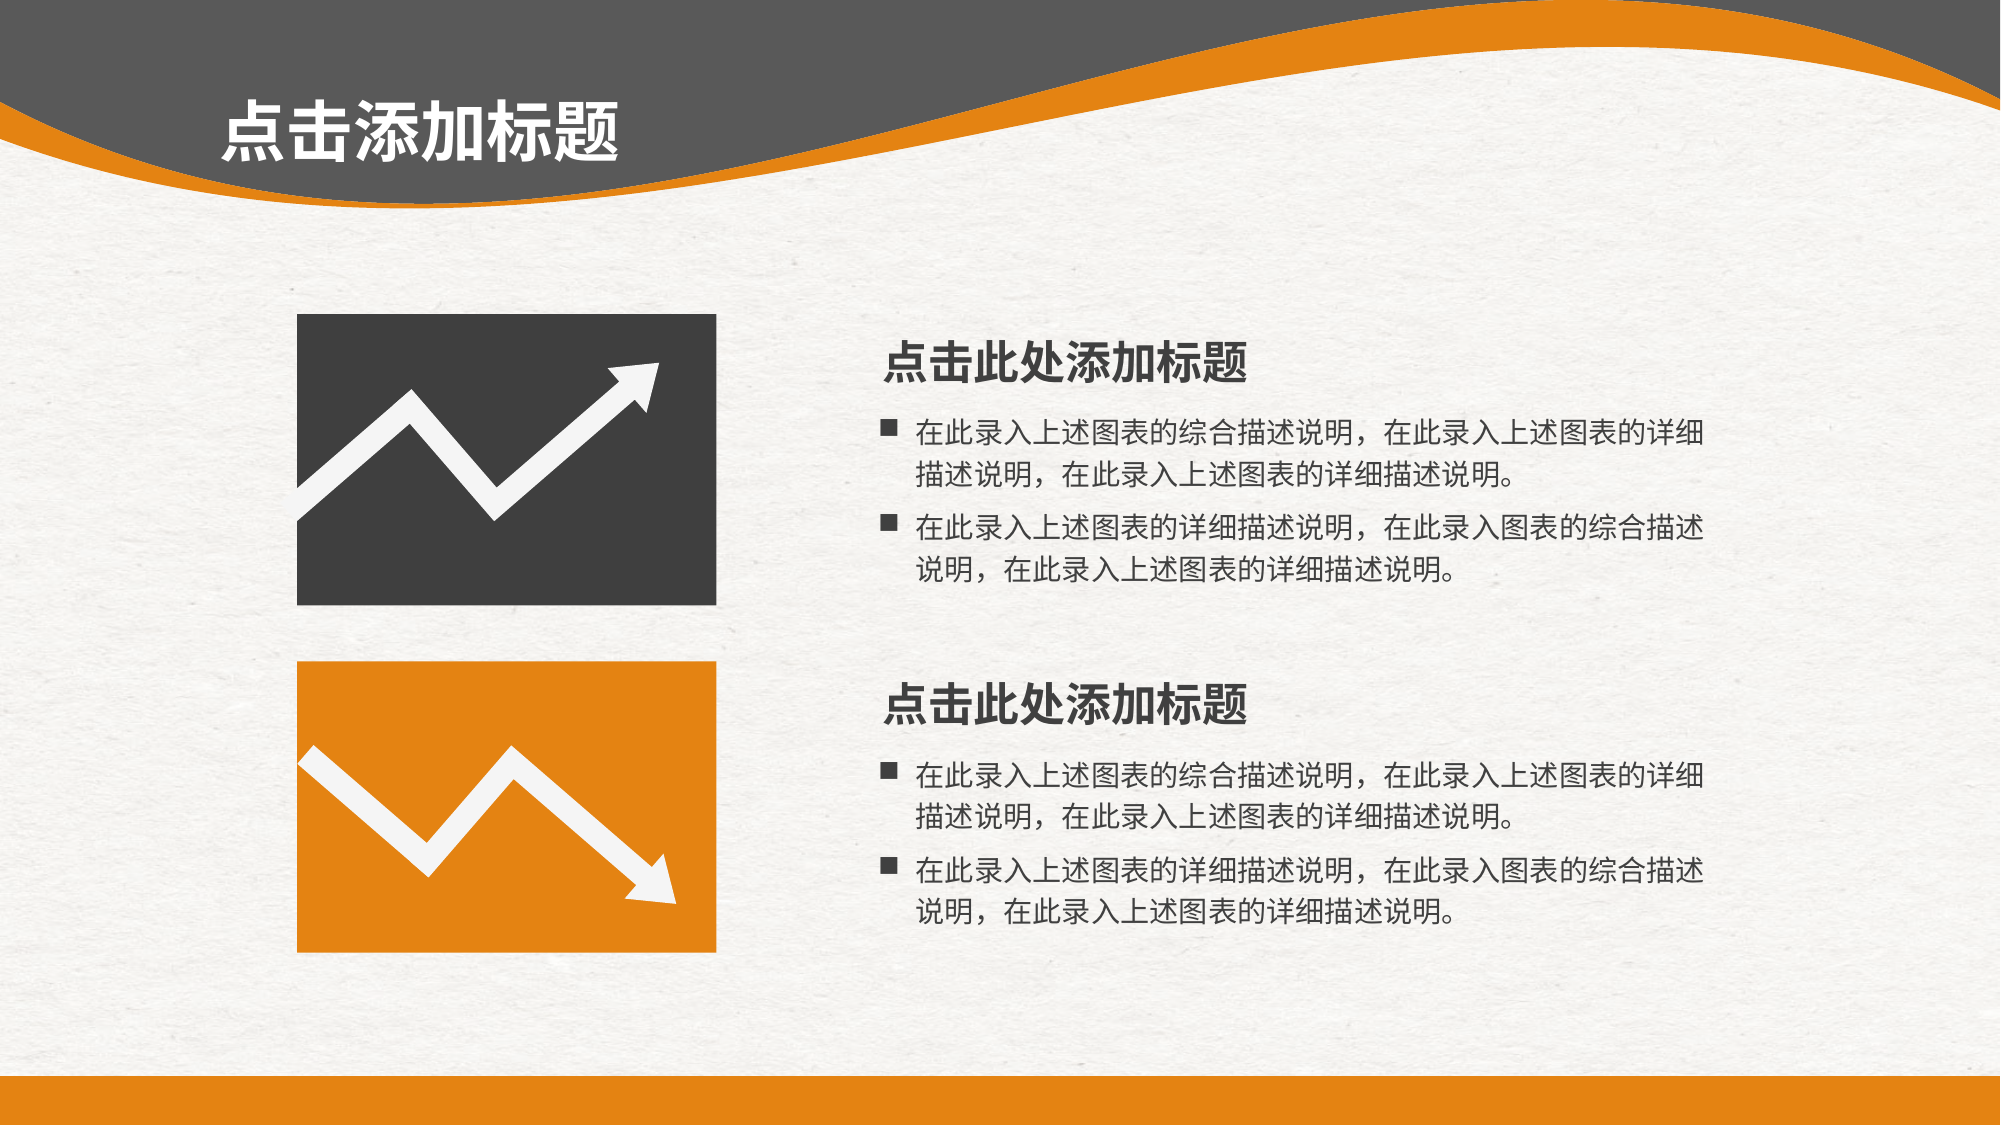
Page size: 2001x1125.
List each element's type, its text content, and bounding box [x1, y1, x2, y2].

text_box 在此录入上述图表的描述说明，在此录入上述图表的描述说明，在此录入上述图表的描述说明，在此录入上述图表的描述说明，在此录入描述说明。 您的内容打在这里，或者通过复制您的文本后，在此框中选择粘贴，并选择只保留文字。您的内容打在这里，或者通过复制您的文本后。 [0, 47, 2000, 1076]
text_box 在此录入上述图表的综合描述说明，在此录入上述图表的详细描述说明，在此录入上述图表的详细描述说明。 在此录入上述图表的详细描述说明，在此录入图表的综合描述说明，在此录入上述图表的详细描述说明。 [864, 400, 1732, 594]
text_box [393, 254, 566, 634]
text_box 点击添加标题 [204, 82, 636, 178]
text_box [583, 660, 717, 954]
text_box 点击此处添加标题 [868, 668, 1263, 738]
text_box 在此录入上述图表的综合描述说明，在此录入上述图表的详细描述说明，在此录入上述图表的详细描述说明。 在此录入上述图表的详细描述说明，在此录入图表的综合描述说明，在此录入上述图表的详细描述说明。 [864, 742, 1732, 936]
text_box 点击此处添加标题 [868, 326, 1263, 396]
text_box [296, 439, 393, 606]
text_box [296, 313, 393, 488]
text_box [566, 313, 717, 606]
text_box [296, 660, 410, 954]
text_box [410, 633, 583, 1012]
